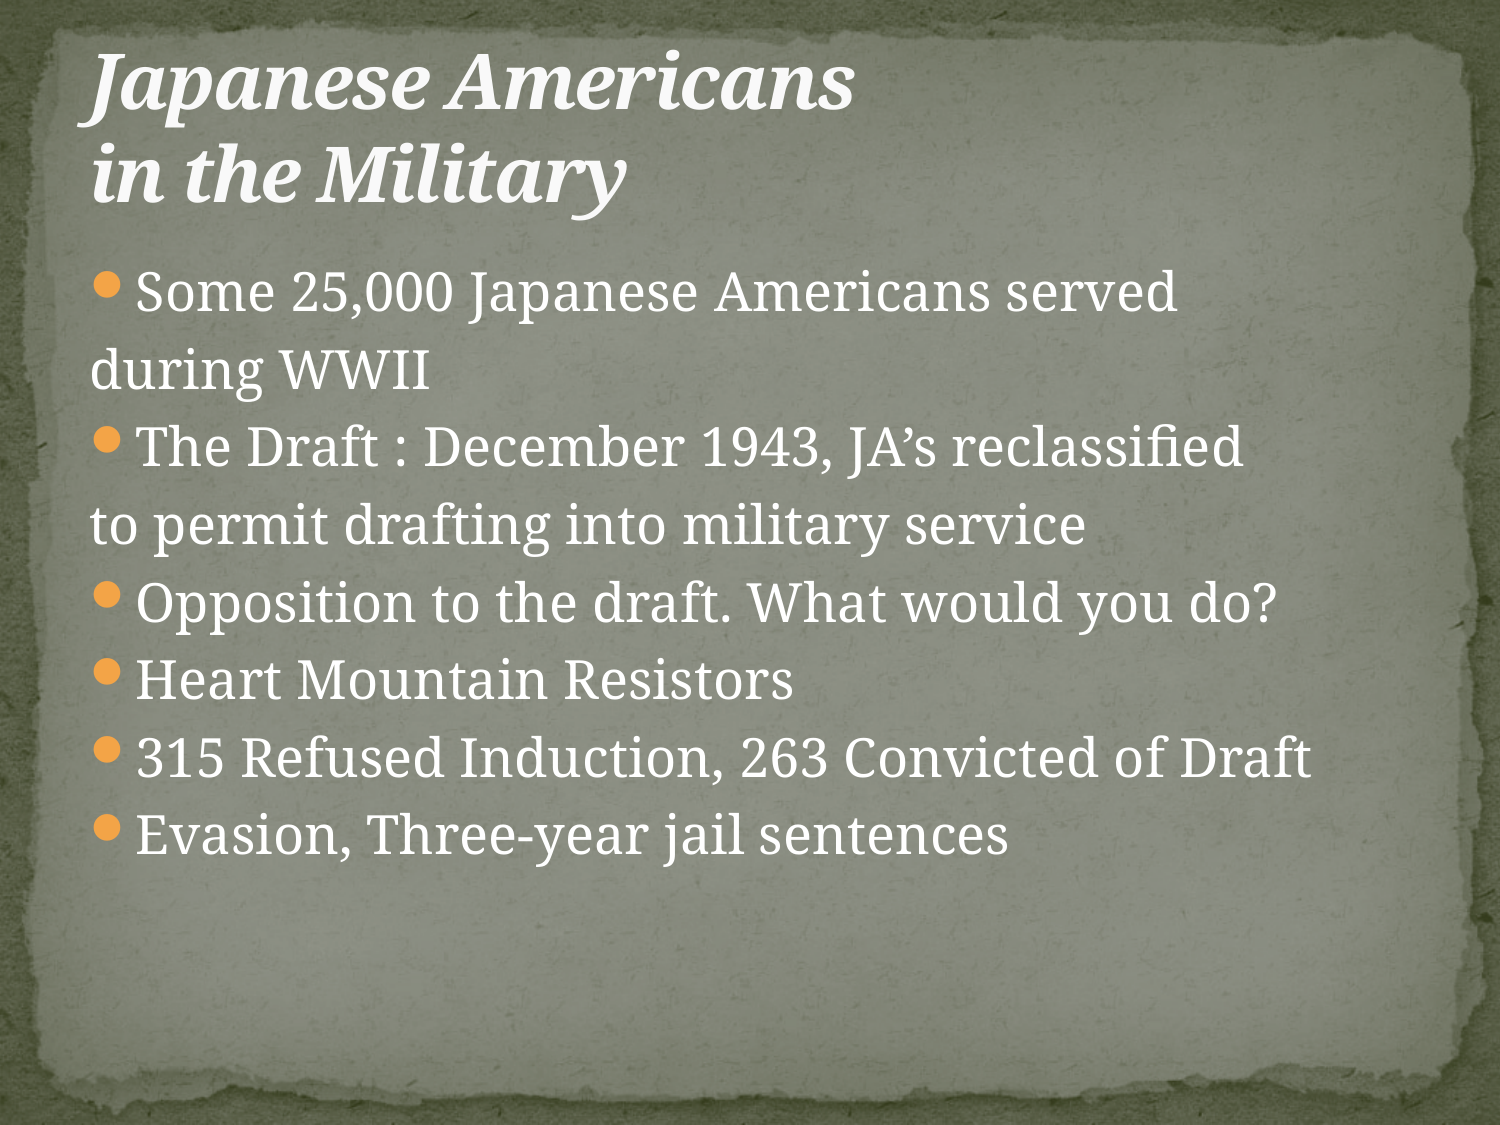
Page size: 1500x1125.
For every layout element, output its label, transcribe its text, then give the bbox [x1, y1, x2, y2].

title Japanese Americans in the Military [74, 24, 1425, 225]
list Some 25,000 Japanese Americans served during WWII The Draft : December 1943, JA’s reclassified to permit drafting into military service Opposition to the draft. What would you do? Heart Mountain Resistors 315 Refused Induction, 263 Convicted of Draft Evasion, Three-year jail sentences [75, 249, 1425, 1000]
